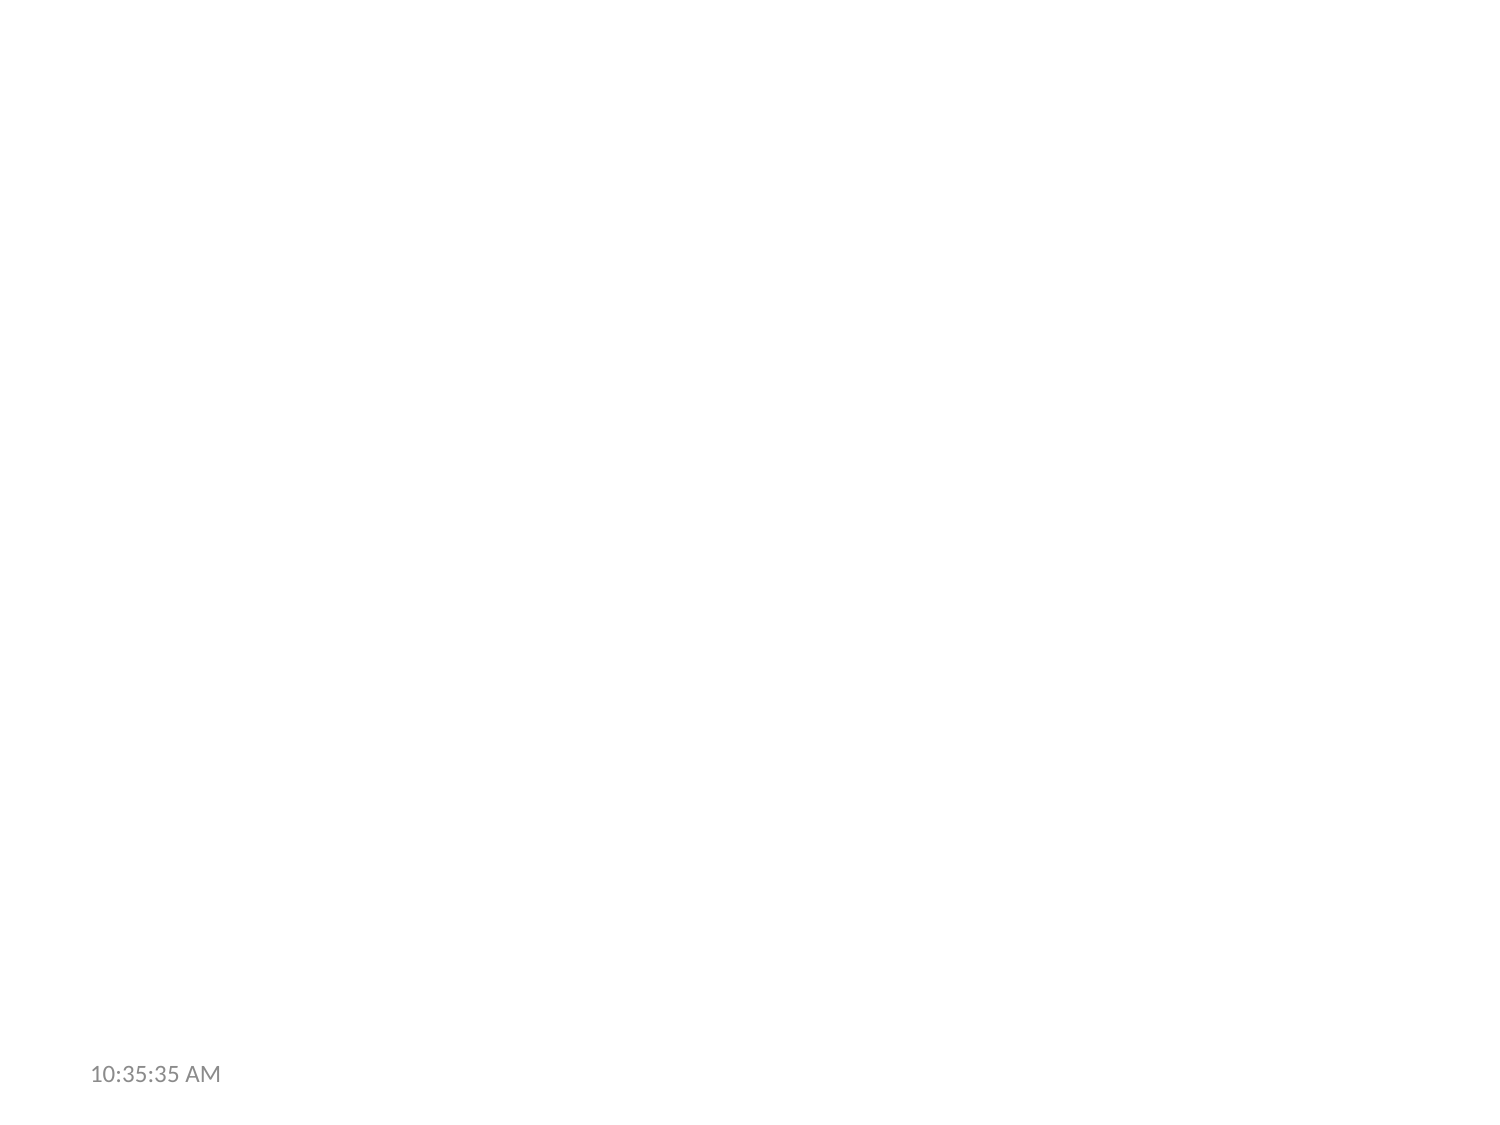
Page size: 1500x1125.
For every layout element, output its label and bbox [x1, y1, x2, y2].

slide_number [75, 1042, 425, 1103]
